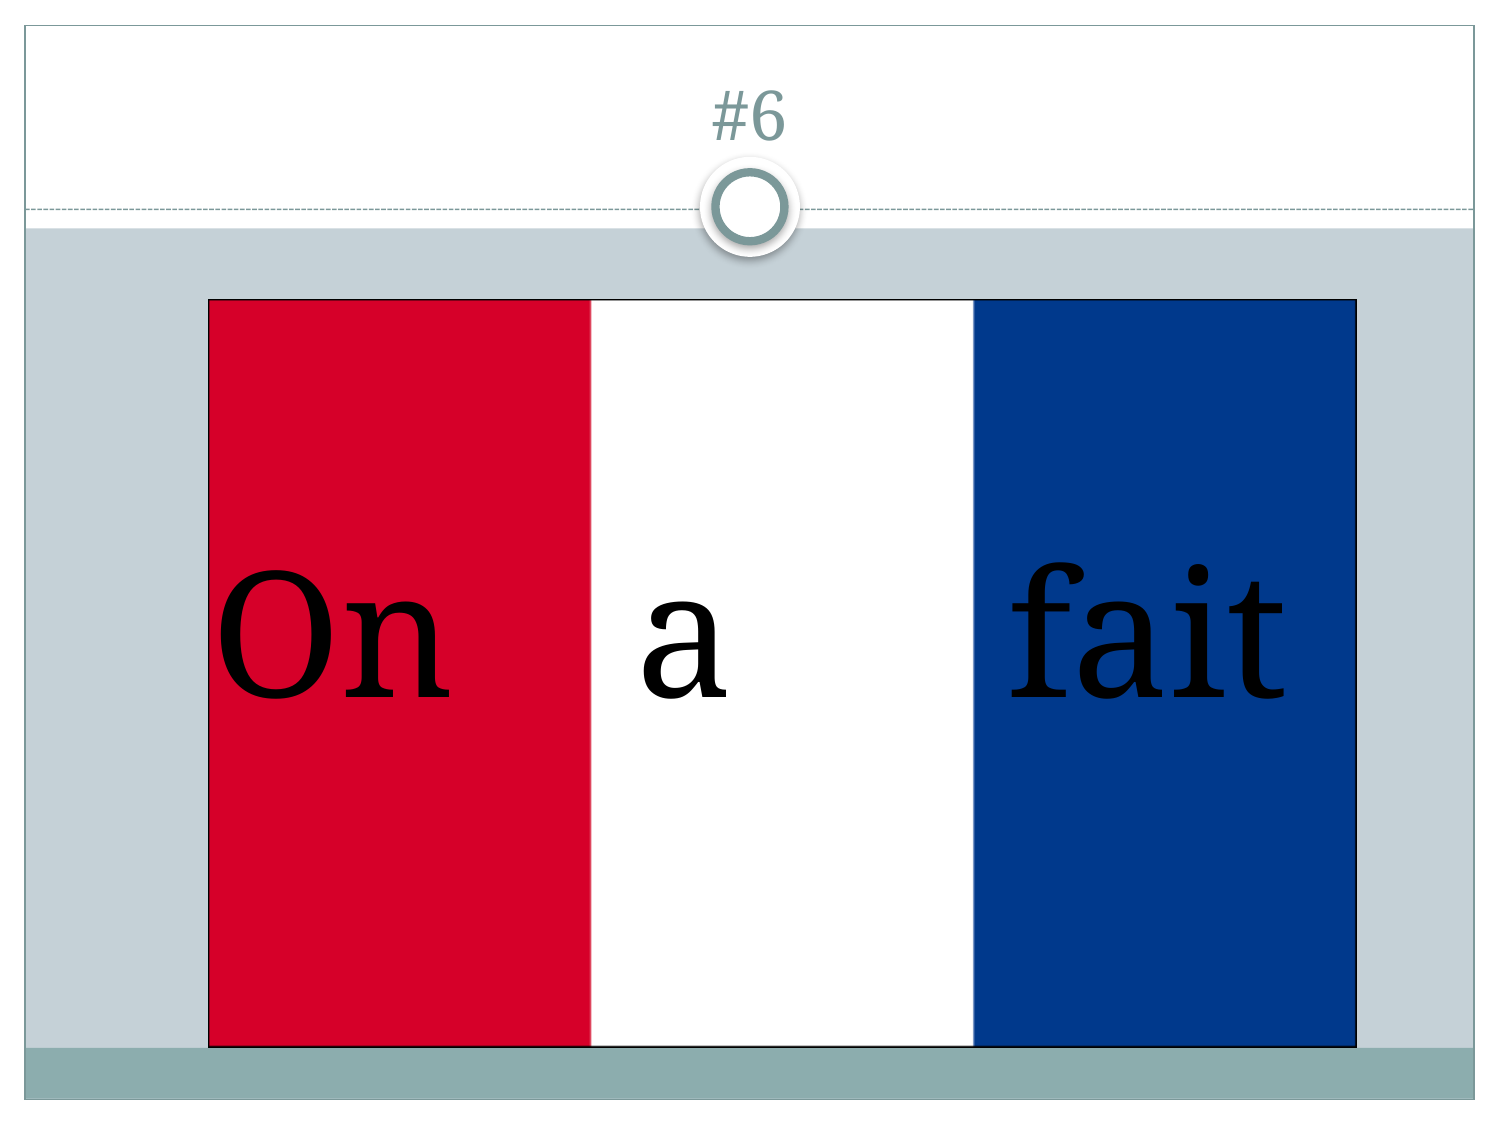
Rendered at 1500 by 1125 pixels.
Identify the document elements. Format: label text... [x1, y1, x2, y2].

title #6 [49, 37, 1450, 162]
picture [208, 299, 1357, 1048]
list On a fait [49, 249, 1450, 1005]
